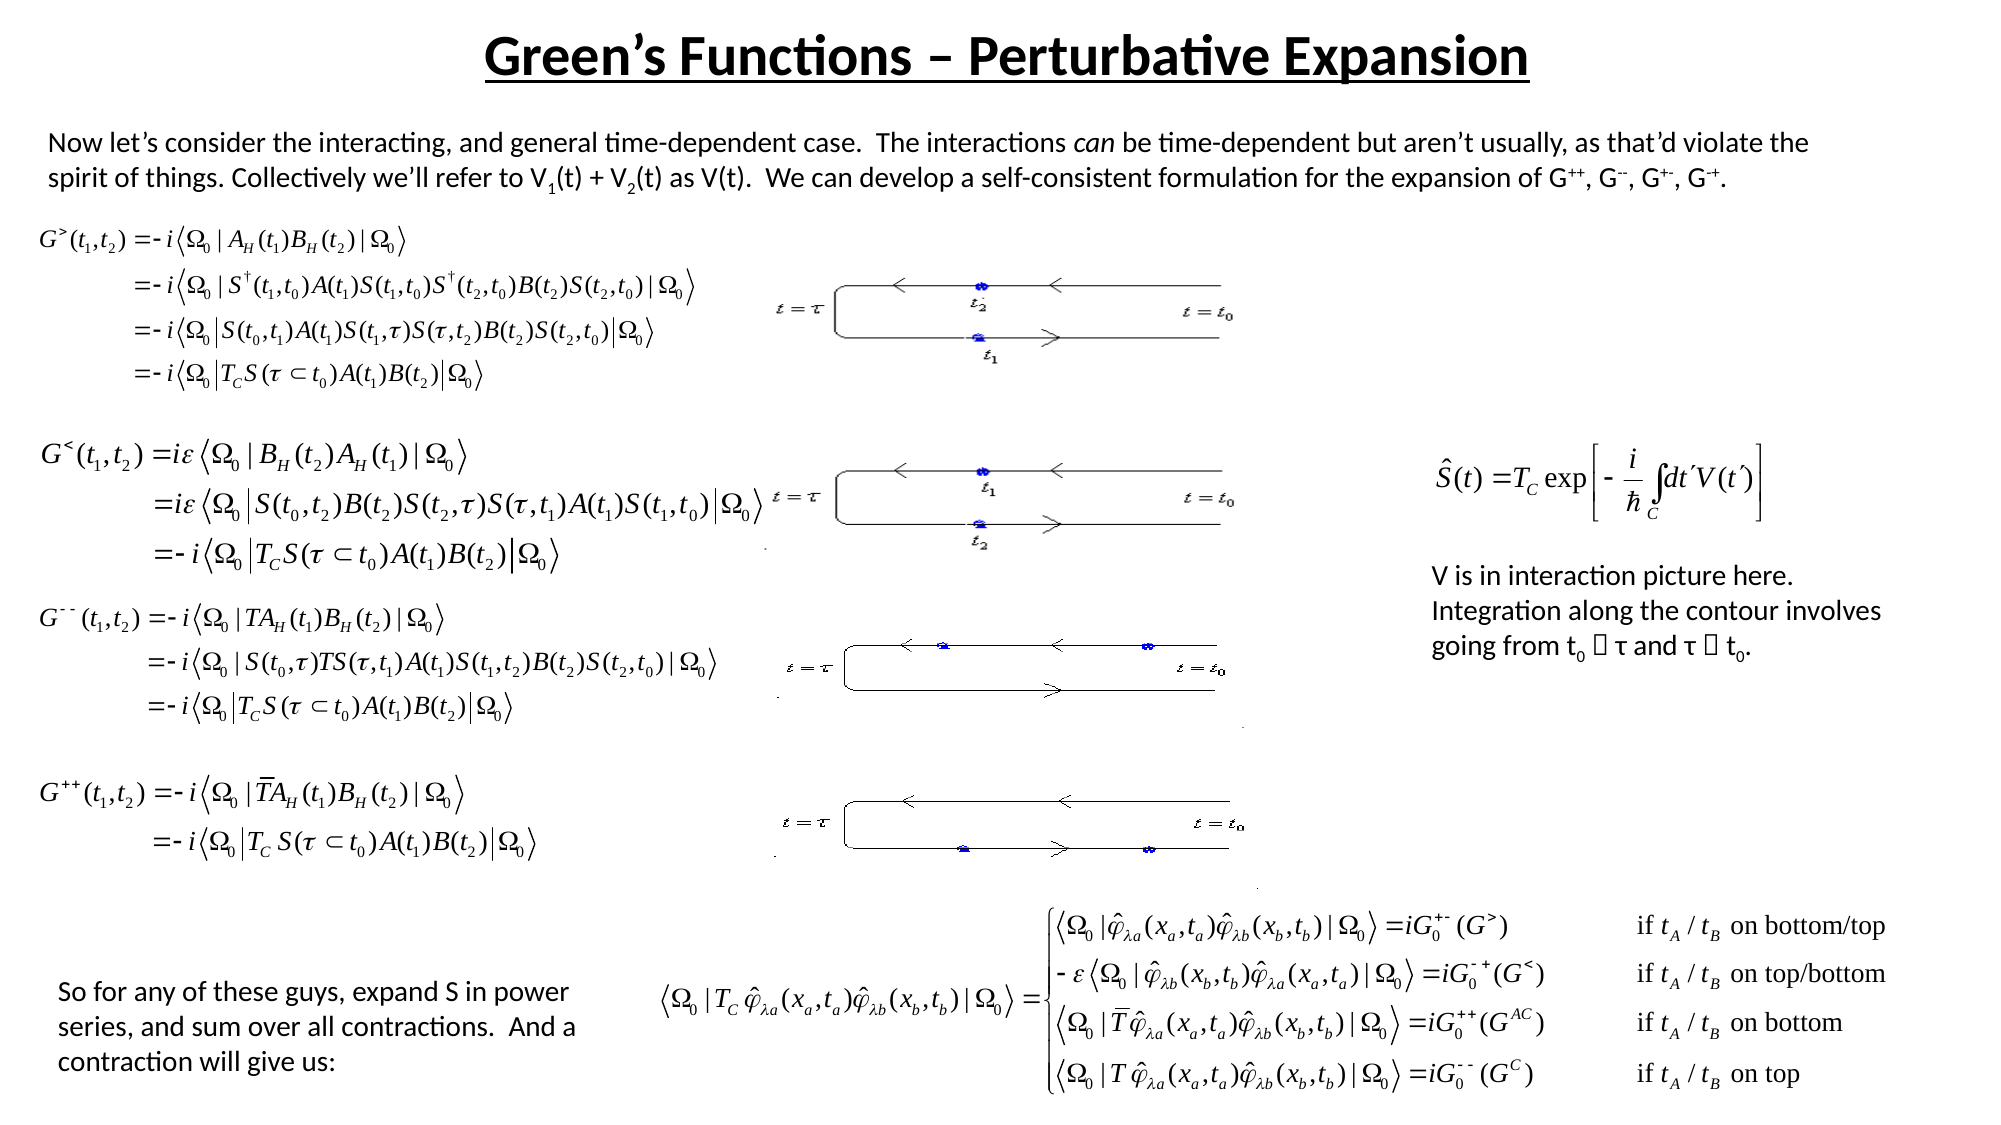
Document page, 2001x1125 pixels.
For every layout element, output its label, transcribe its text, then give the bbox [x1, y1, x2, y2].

text_box Green’s Functions – Perturbative Expansion [469, 10, 1647, 95]
text_box V is in interaction picture here. Integration along the contour involves going from t0  τ and τ  t0. [1416, 548, 1914, 674]
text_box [36, 432, 769, 580]
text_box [767, 232, 1274, 399]
text_box Now let’s consider the interacting, and general time-dependent case. The interactions can be time-dependent but aren’t usually, as that’d violate the spirit of things. Collectively we’ll refer to V1(t) + V2(t) as V(t). We can develop a self-consistent formulation for the expansion of G++, G--, G+-, G-+. [33, 115, 1884, 206]
text_box So for any of these guys, expand S in power series, and sum over all contractions. And a contraction will give us: [43, 965, 599, 1085]
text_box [35, 769, 543, 866]
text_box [765, 747, 1273, 898]
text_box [656, 902, 1891, 1100]
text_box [768, 593, 1257, 736]
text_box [760, 416, 1267, 587]
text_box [35, 219, 700, 397]
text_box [35, 598, 722, 730]
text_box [1430, 438, 1773, 528]
